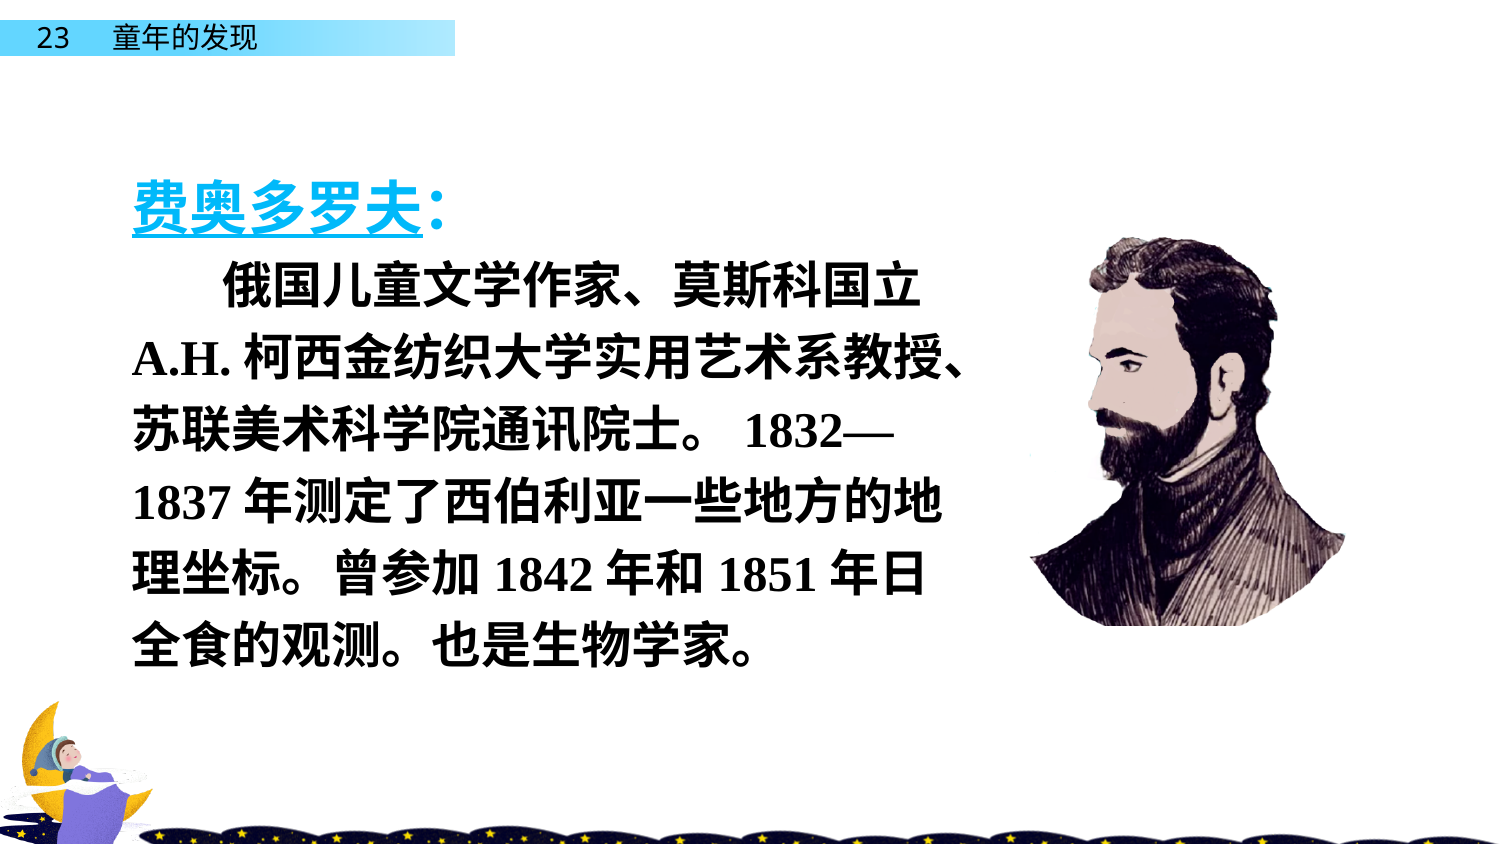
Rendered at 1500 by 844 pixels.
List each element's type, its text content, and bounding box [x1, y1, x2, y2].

picture [0, 693, 1500, 844]
picture [1009, 217, 1365, 627]
text_box 费奥多罗夫： 俄国儿童文学作家、莫斯科国立A.H.柯西金纺织大学实用艺术系教授、苏联美术科学院通讯院士。1832—1837年测定了西伯利亚一些地方的地理坐标。曾参加1842年和1851年日全食的观测。也是生物学家。 [116, 150, 984, 681]
